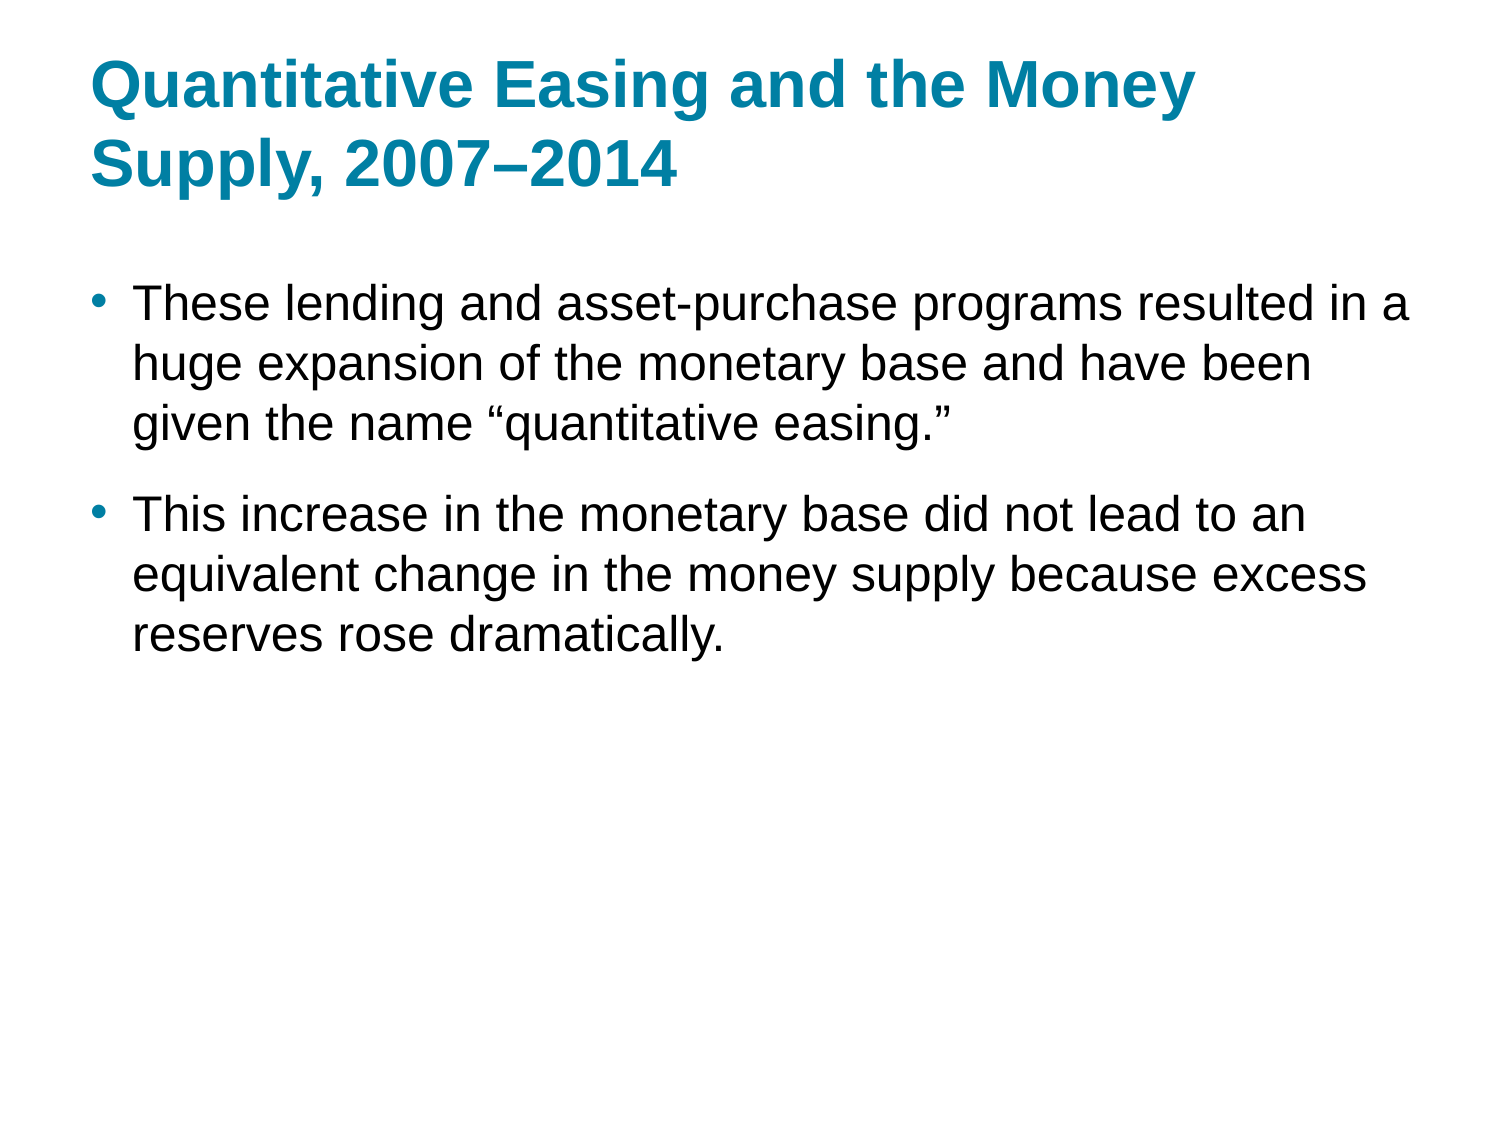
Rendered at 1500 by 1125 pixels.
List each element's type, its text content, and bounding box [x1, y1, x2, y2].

title Quantitative Easing and the Money Supply, 2007–2014 [75, 35, 1425, 216]
list These lending and asset-purchase programs resulted in a huge expansion of the monetary base and have been given the name “quantitative easing.” This increase in the monetary base did not lead to an equivalent change in the money supply because excess reserves rose dramatically. [75, 255, 1426, 1021]
